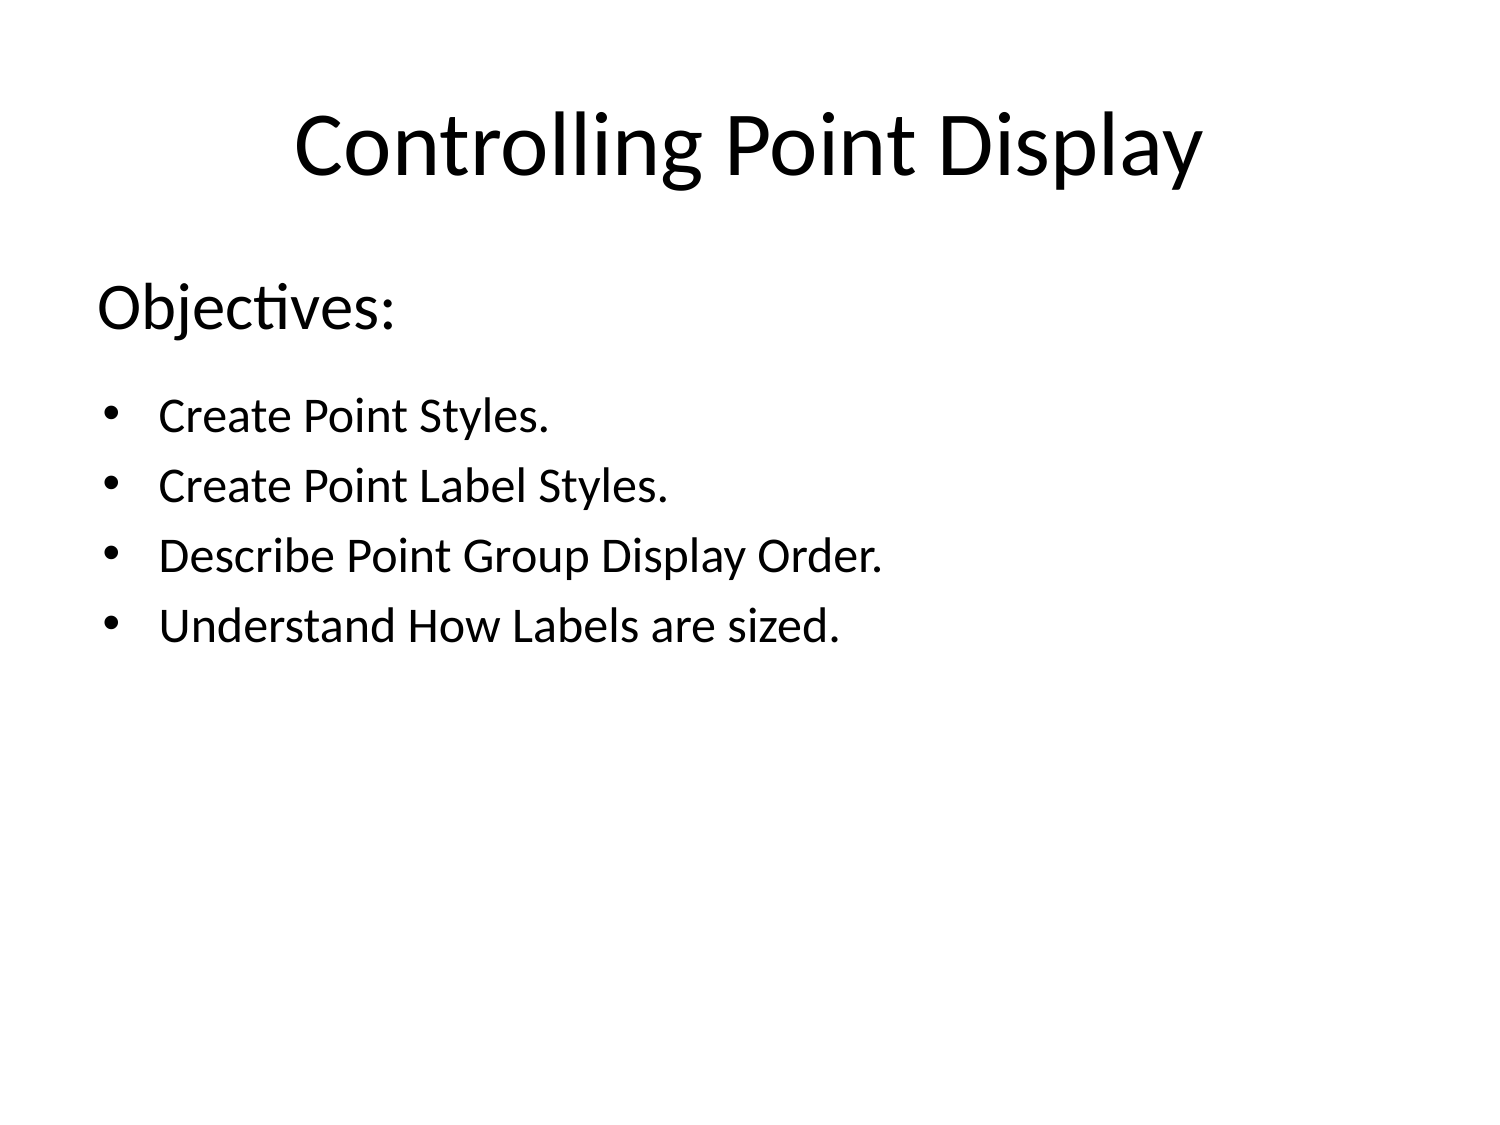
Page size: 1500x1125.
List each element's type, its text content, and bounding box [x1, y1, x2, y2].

title Controlling Point Display [75, 45, 1425, 233]
text_box Objectives: [37, 237, 413, 350]
list Create Point Styles. Create Point Label Styles. Describe Point Group Display Order. Understand How Labels are sized. [87, 375, 1425, 1013]
